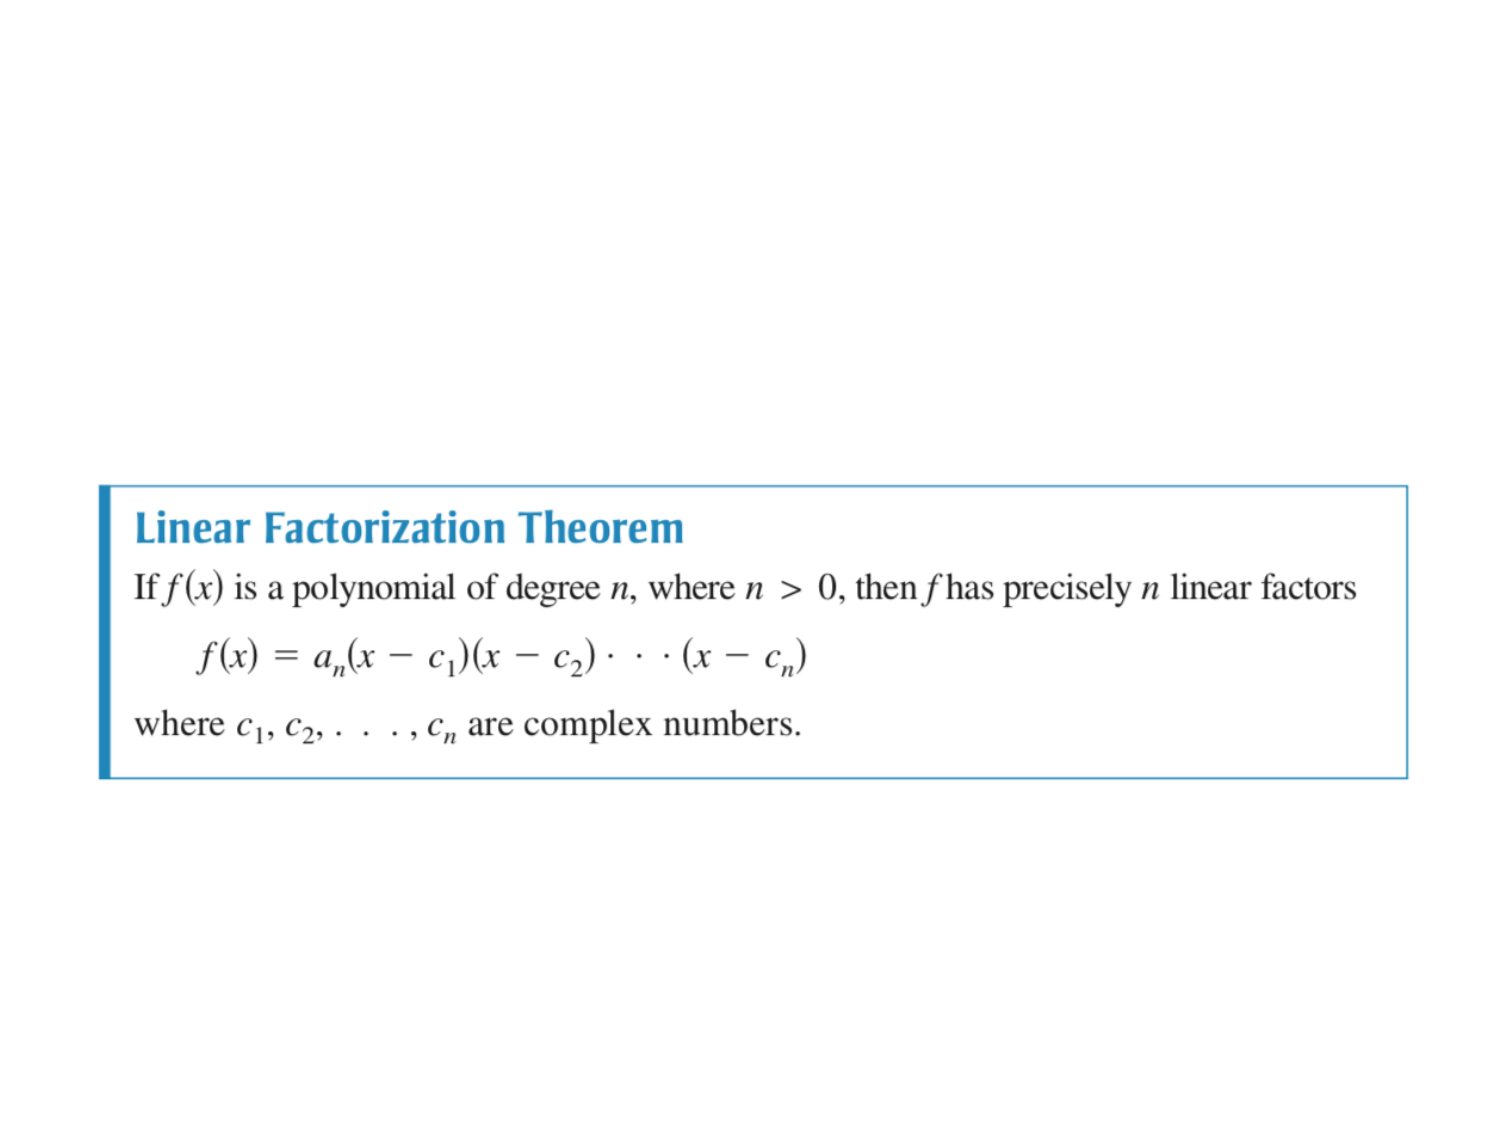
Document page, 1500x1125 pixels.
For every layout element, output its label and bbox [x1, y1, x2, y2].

list [74, 262, 1426, 1006]
